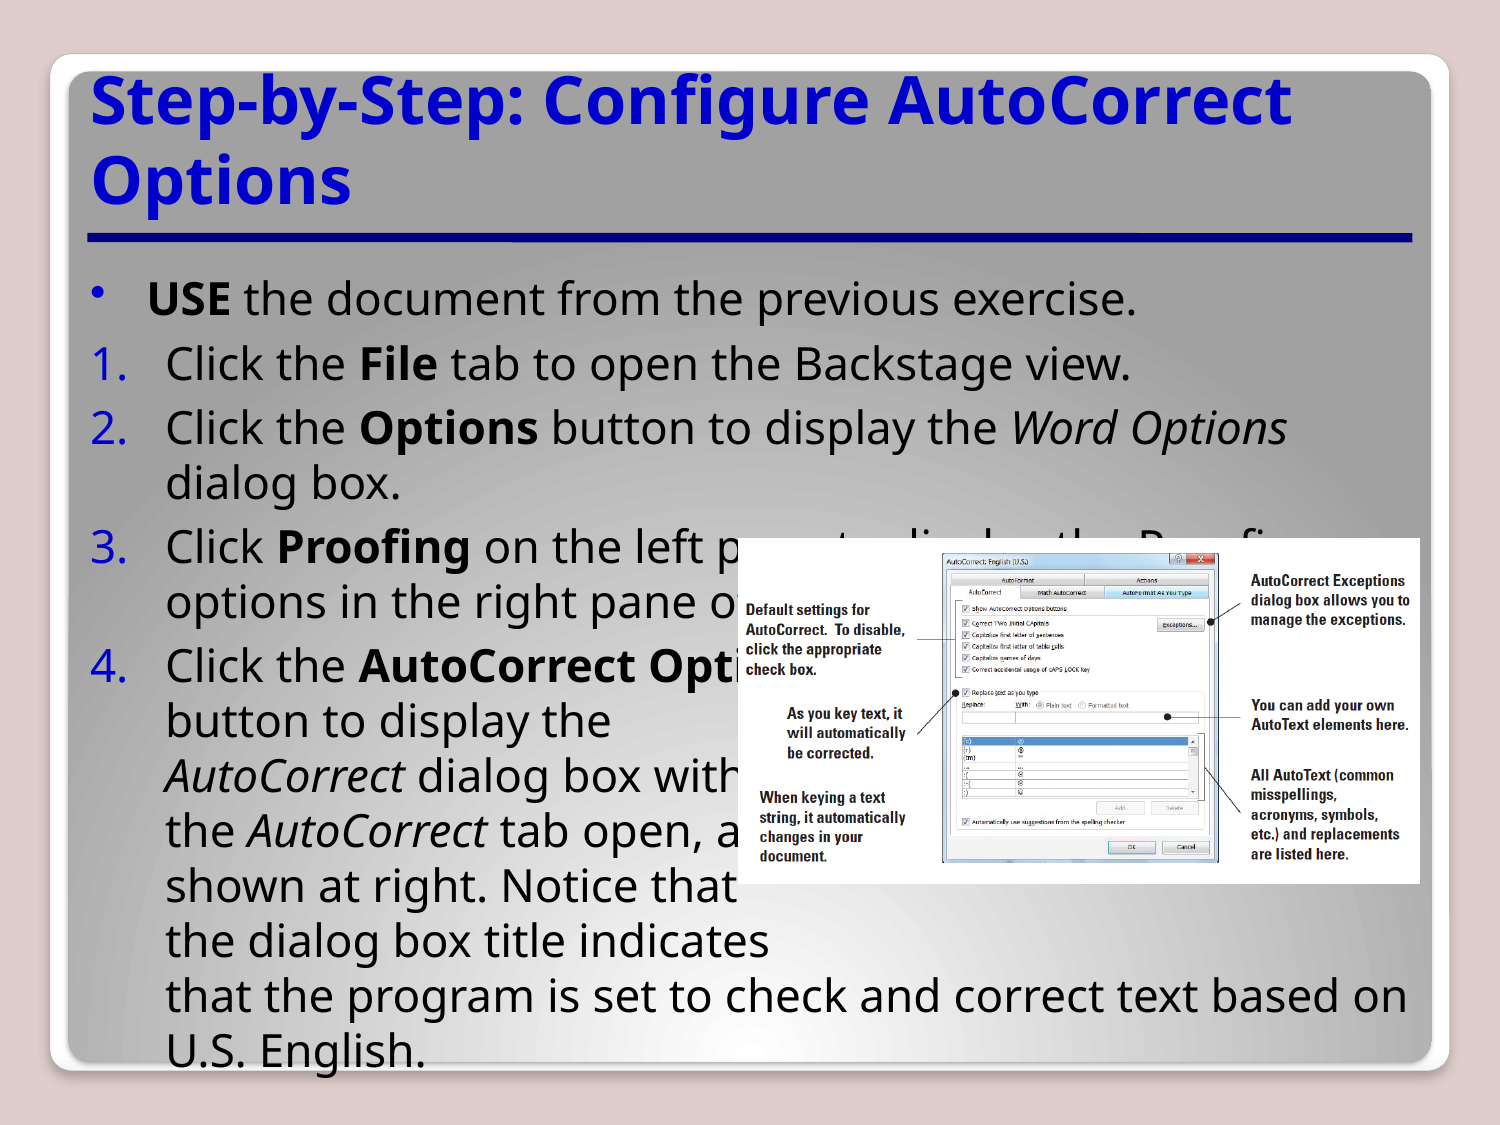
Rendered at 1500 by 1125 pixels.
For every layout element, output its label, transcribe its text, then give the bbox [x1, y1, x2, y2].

picture [737, 538, 1420, 884]
list USE the document from the previous exercise. Click the File tab to open the Backstage view. Click the Options button to display the Word Options dialog box. Click Proofing on the left pane to display the Proofing options in the right pane of the screen. Click the AutoCorrect Options button to display the AutoCorrect dialog box with the AutoCorrect tab open, as shown at right. Notice that the dialog box title indicates that the program is set to check and correct text based on U.S. English. [74, 262, 1426, 1063]
title Step-by-Step: Configure AutoCorrect Options [74, 74, 1426, 226]
